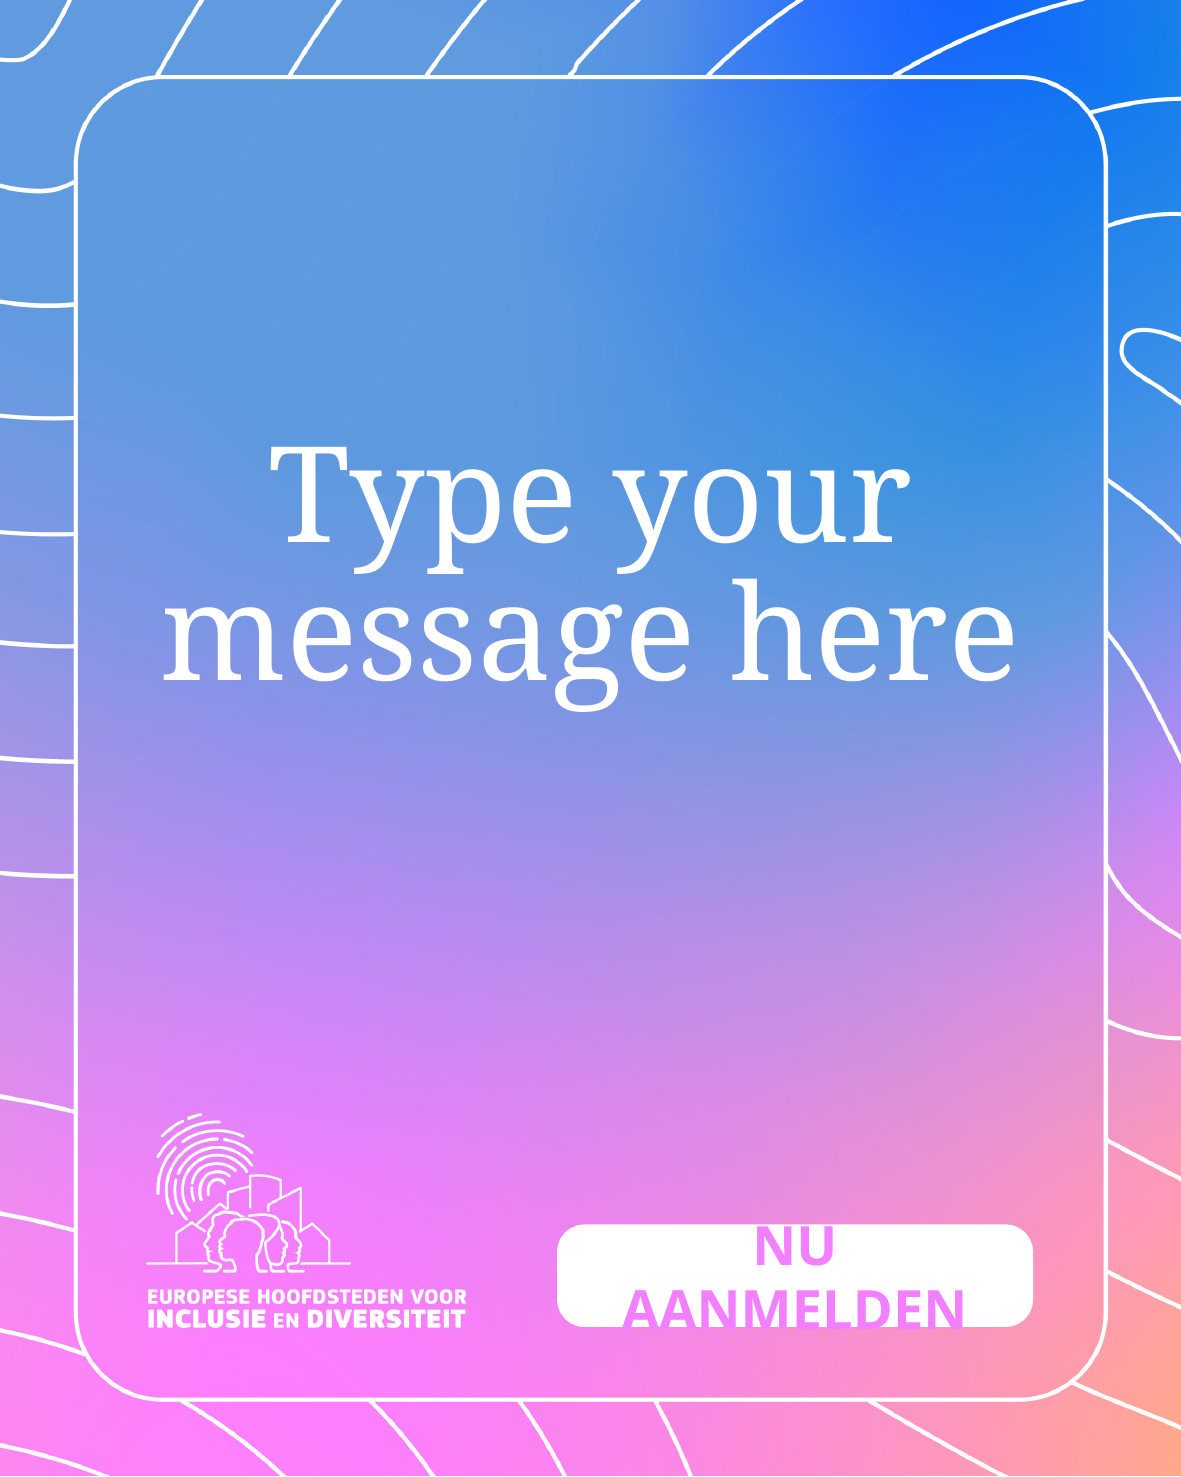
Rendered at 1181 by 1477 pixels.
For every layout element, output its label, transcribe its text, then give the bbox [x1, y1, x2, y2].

title Type your message here [88, 161, 1093, 977]
text_box NU AANMELDEN [571, 1238, 1020, 1313]
picture [0, 0, 1181, 1476]
